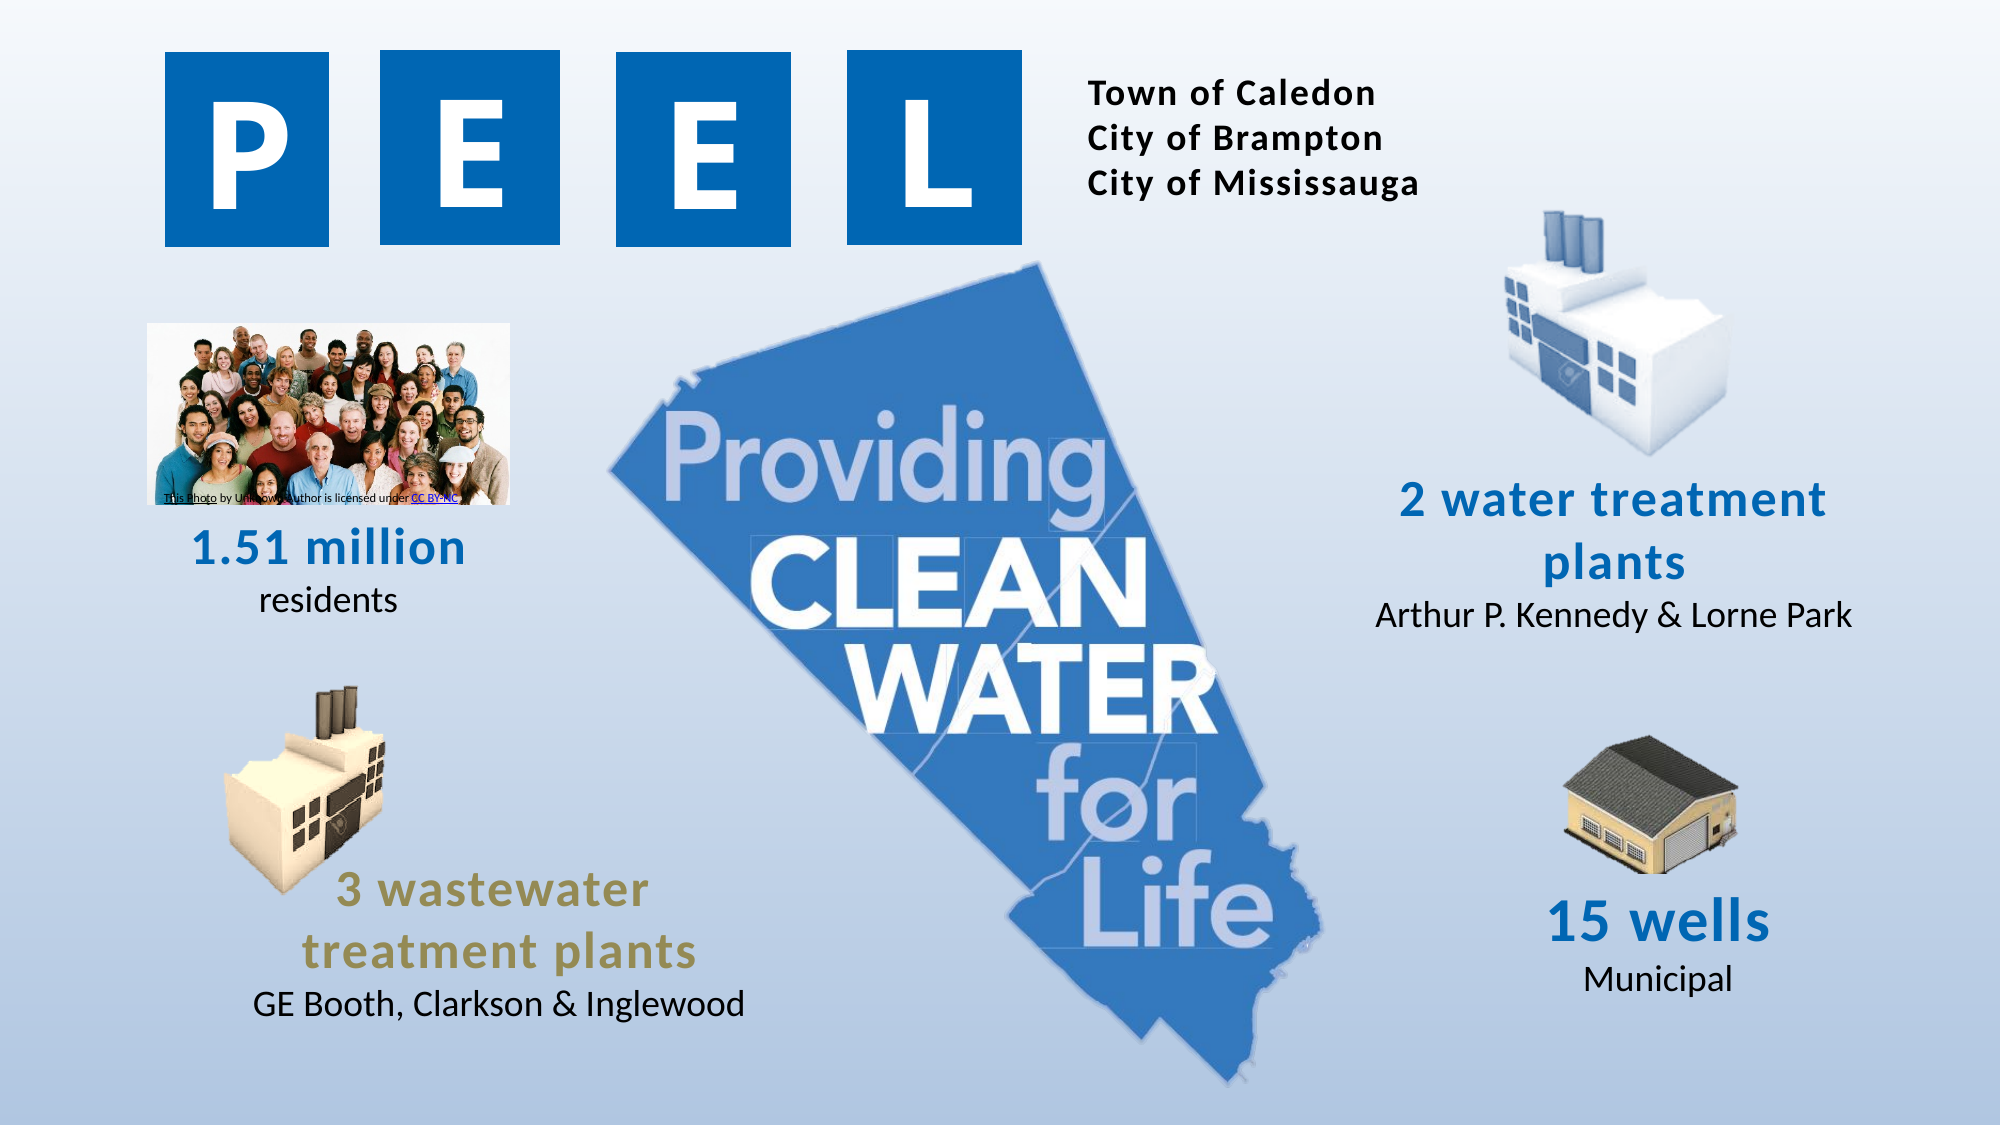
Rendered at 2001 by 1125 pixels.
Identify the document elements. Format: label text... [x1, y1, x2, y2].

text_box P [165, 52, 329, 247]
text_box E [616, 52, 791, 238]
text_box L [847, 50, 1022, 238]
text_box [1355, 169, 1873, 645]
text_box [165, 651, 834, 1034]
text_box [147, 323, 512, 629]
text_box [1493, 712, 1823, 1009]
text_box Town of Caledon City of Brampton City of Mississauga [1073, 60, 1590, 211]
text_box E [380, 50, 560, 245]
picture [509, 240, 1434, 1125]
